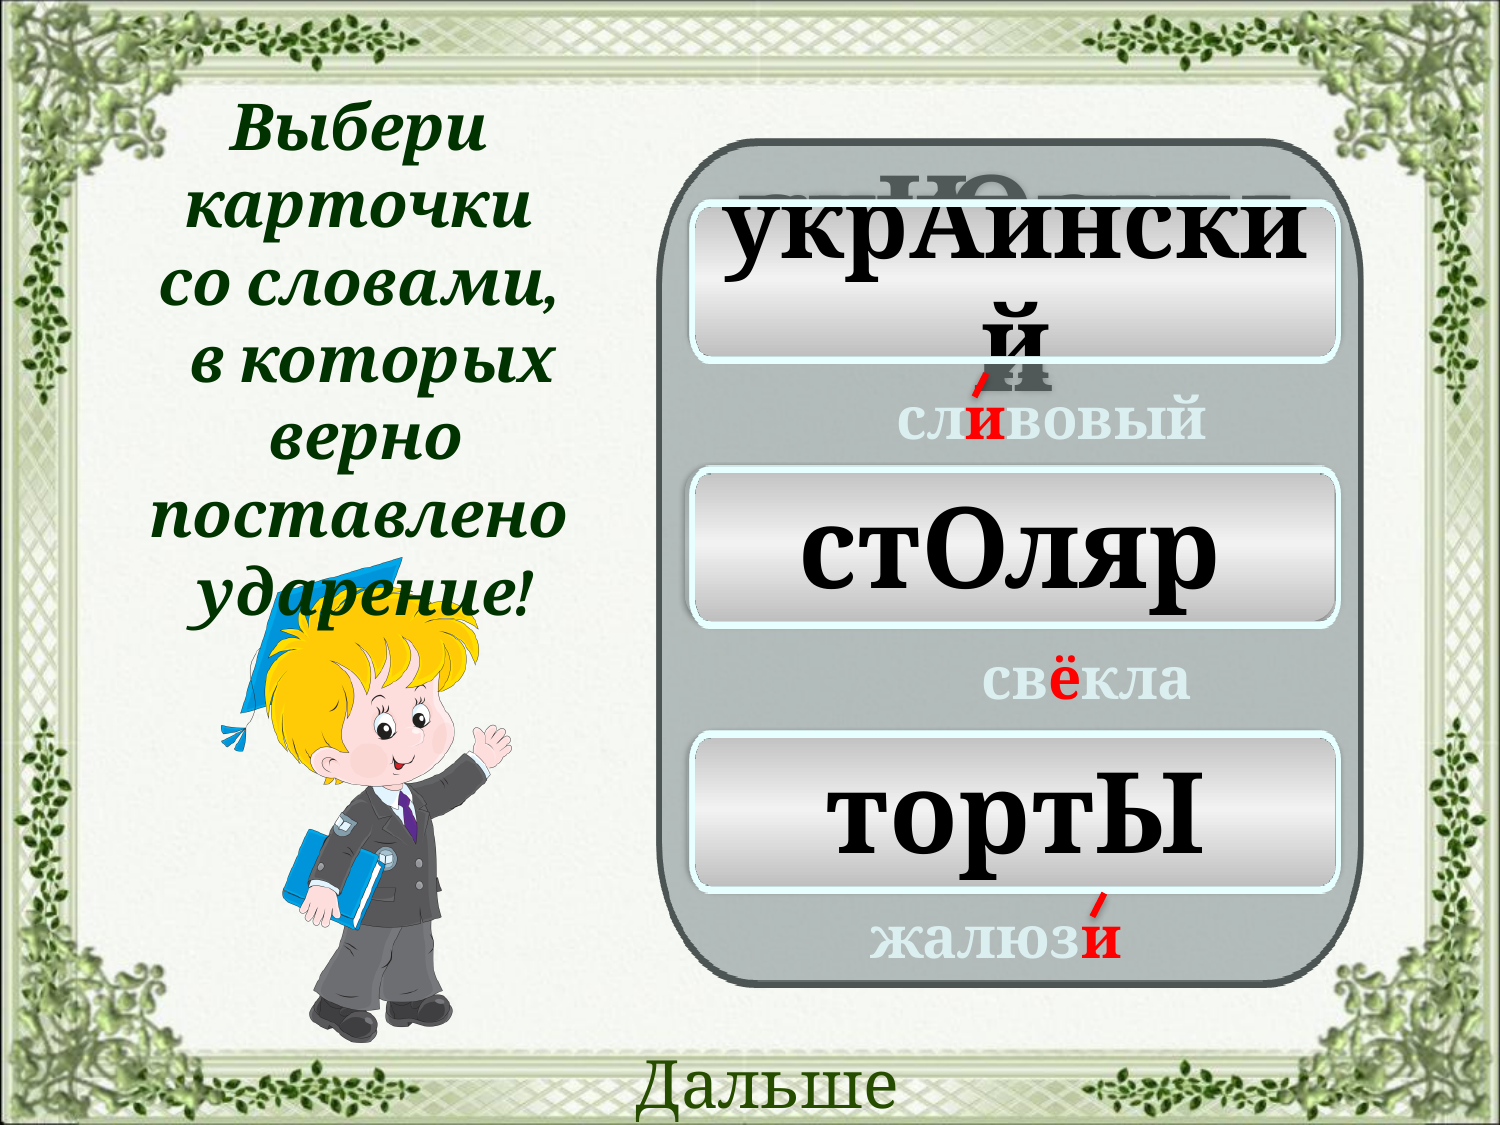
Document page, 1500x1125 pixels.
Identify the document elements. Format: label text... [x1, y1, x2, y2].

picture [0, 0, 1500, 1125]
text_box Выбери карточки со словами, в которых верно поставлено ударение! [76, 78, 656, 636]
text_box Дальше [584, 1034, 951, 1125]
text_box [974, 373, 987, 398]
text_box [655, 136, 1365, 991]
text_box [1092, 892, 1105, 917]
